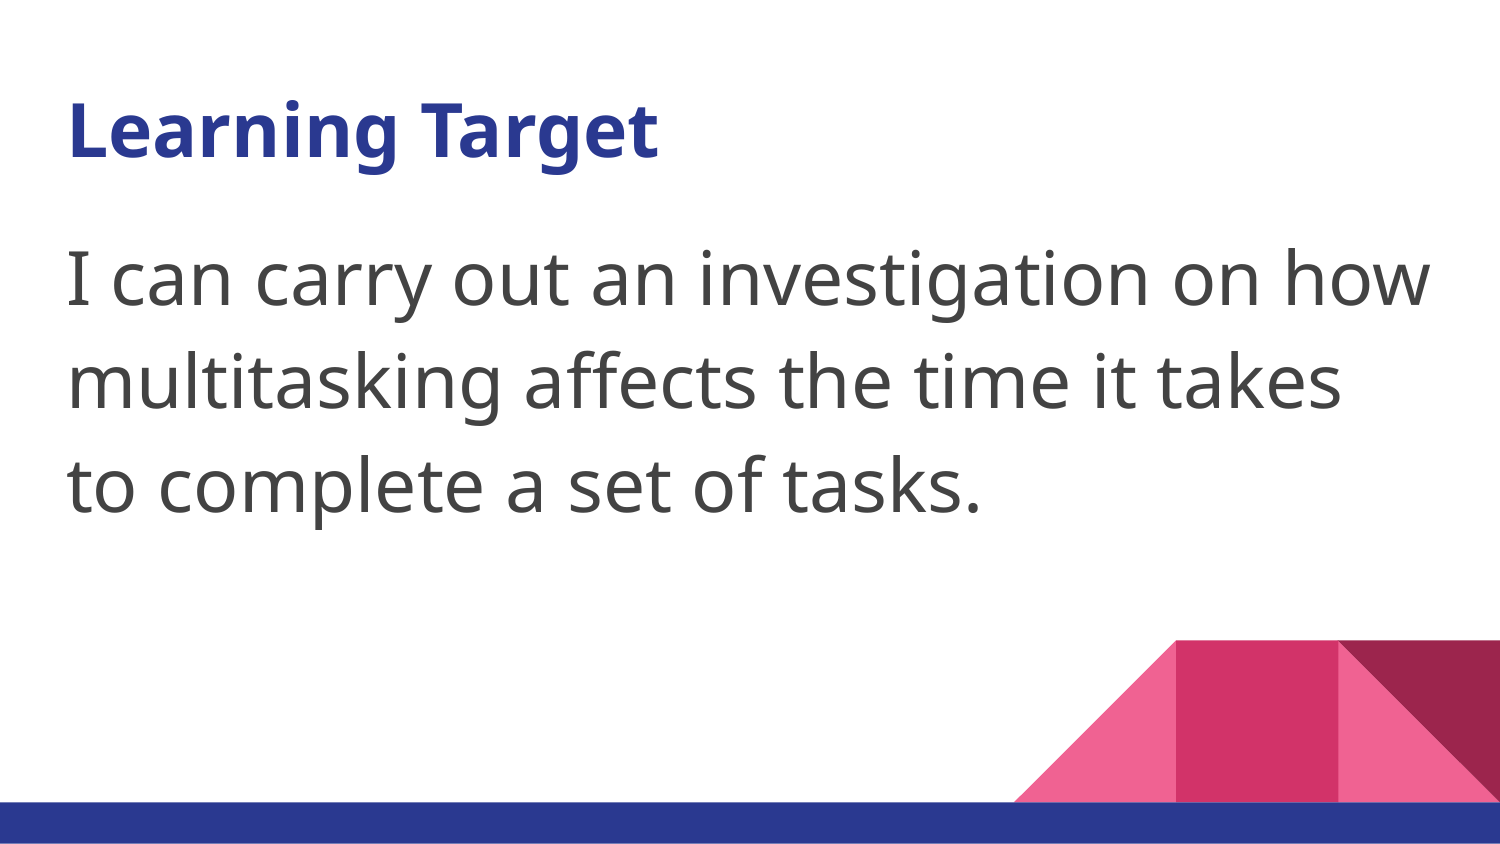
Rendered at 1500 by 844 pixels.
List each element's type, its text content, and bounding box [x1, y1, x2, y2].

list I can carry out an investigation on how multitasking affects the time it takes to complete a set of tasks. [51, 201, 1449, 750]
title Learning Target [51, 67, 1449, 167]
